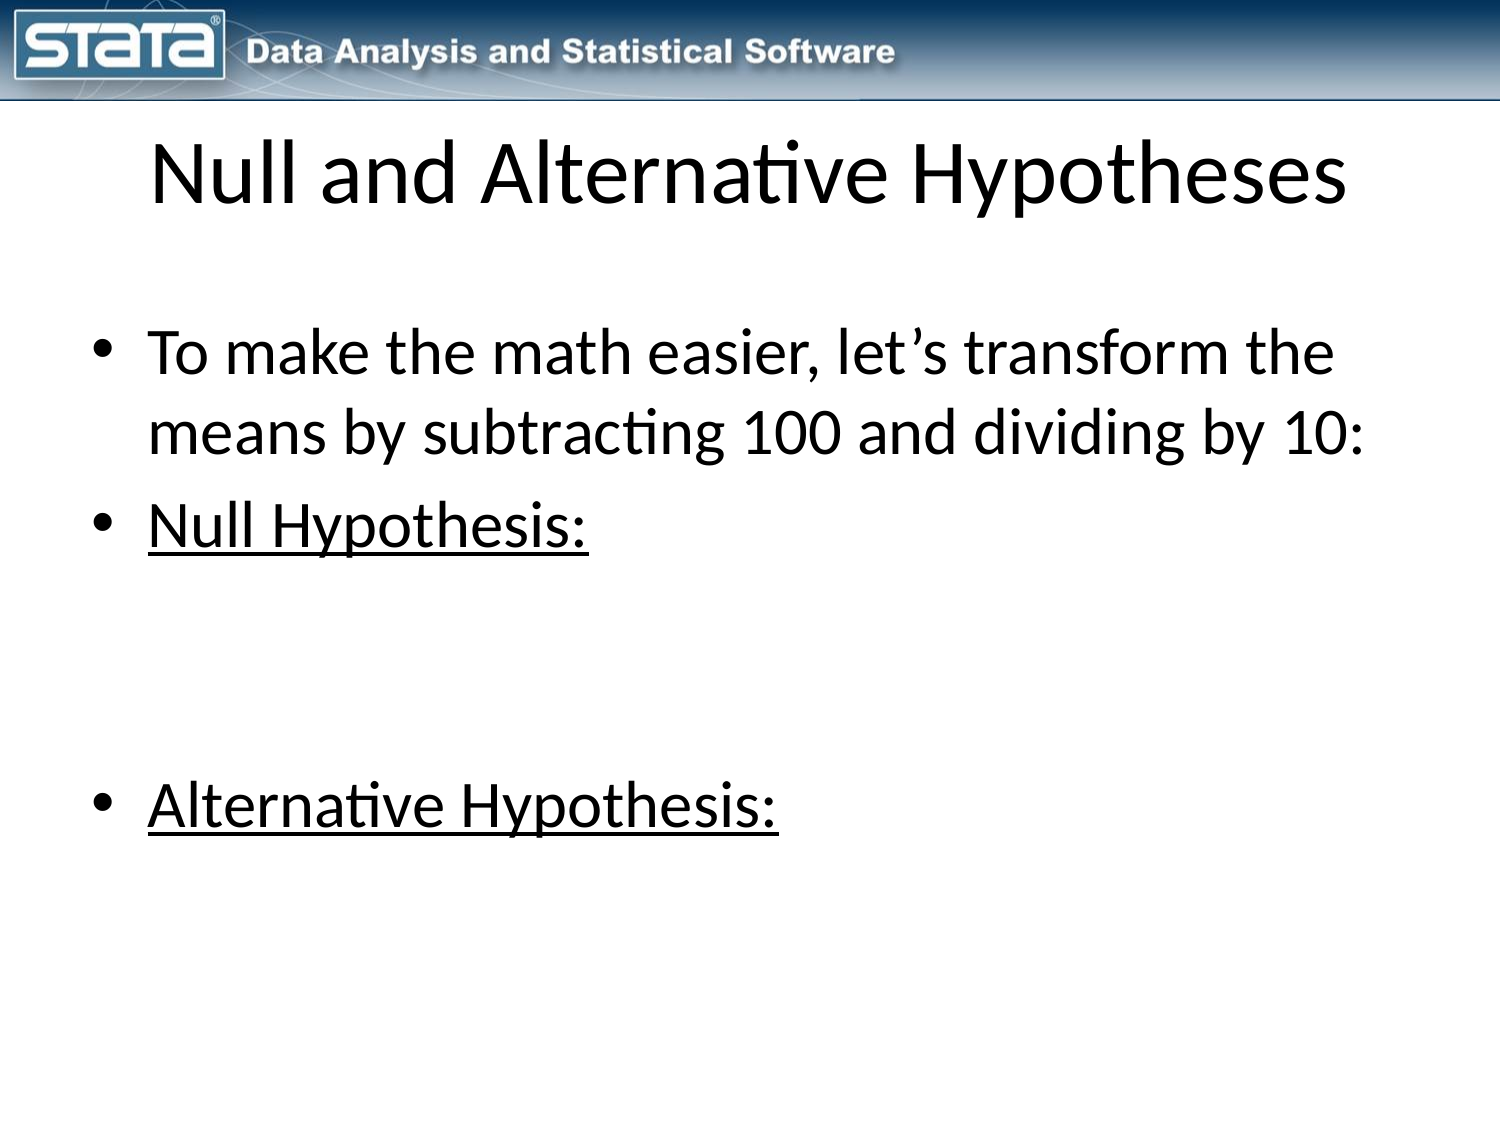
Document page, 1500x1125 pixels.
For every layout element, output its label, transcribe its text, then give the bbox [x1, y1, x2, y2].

title Null and Alternative Hypotheses [75, 109, 1425, 233]
picture [0, 0, 1500, 102]
